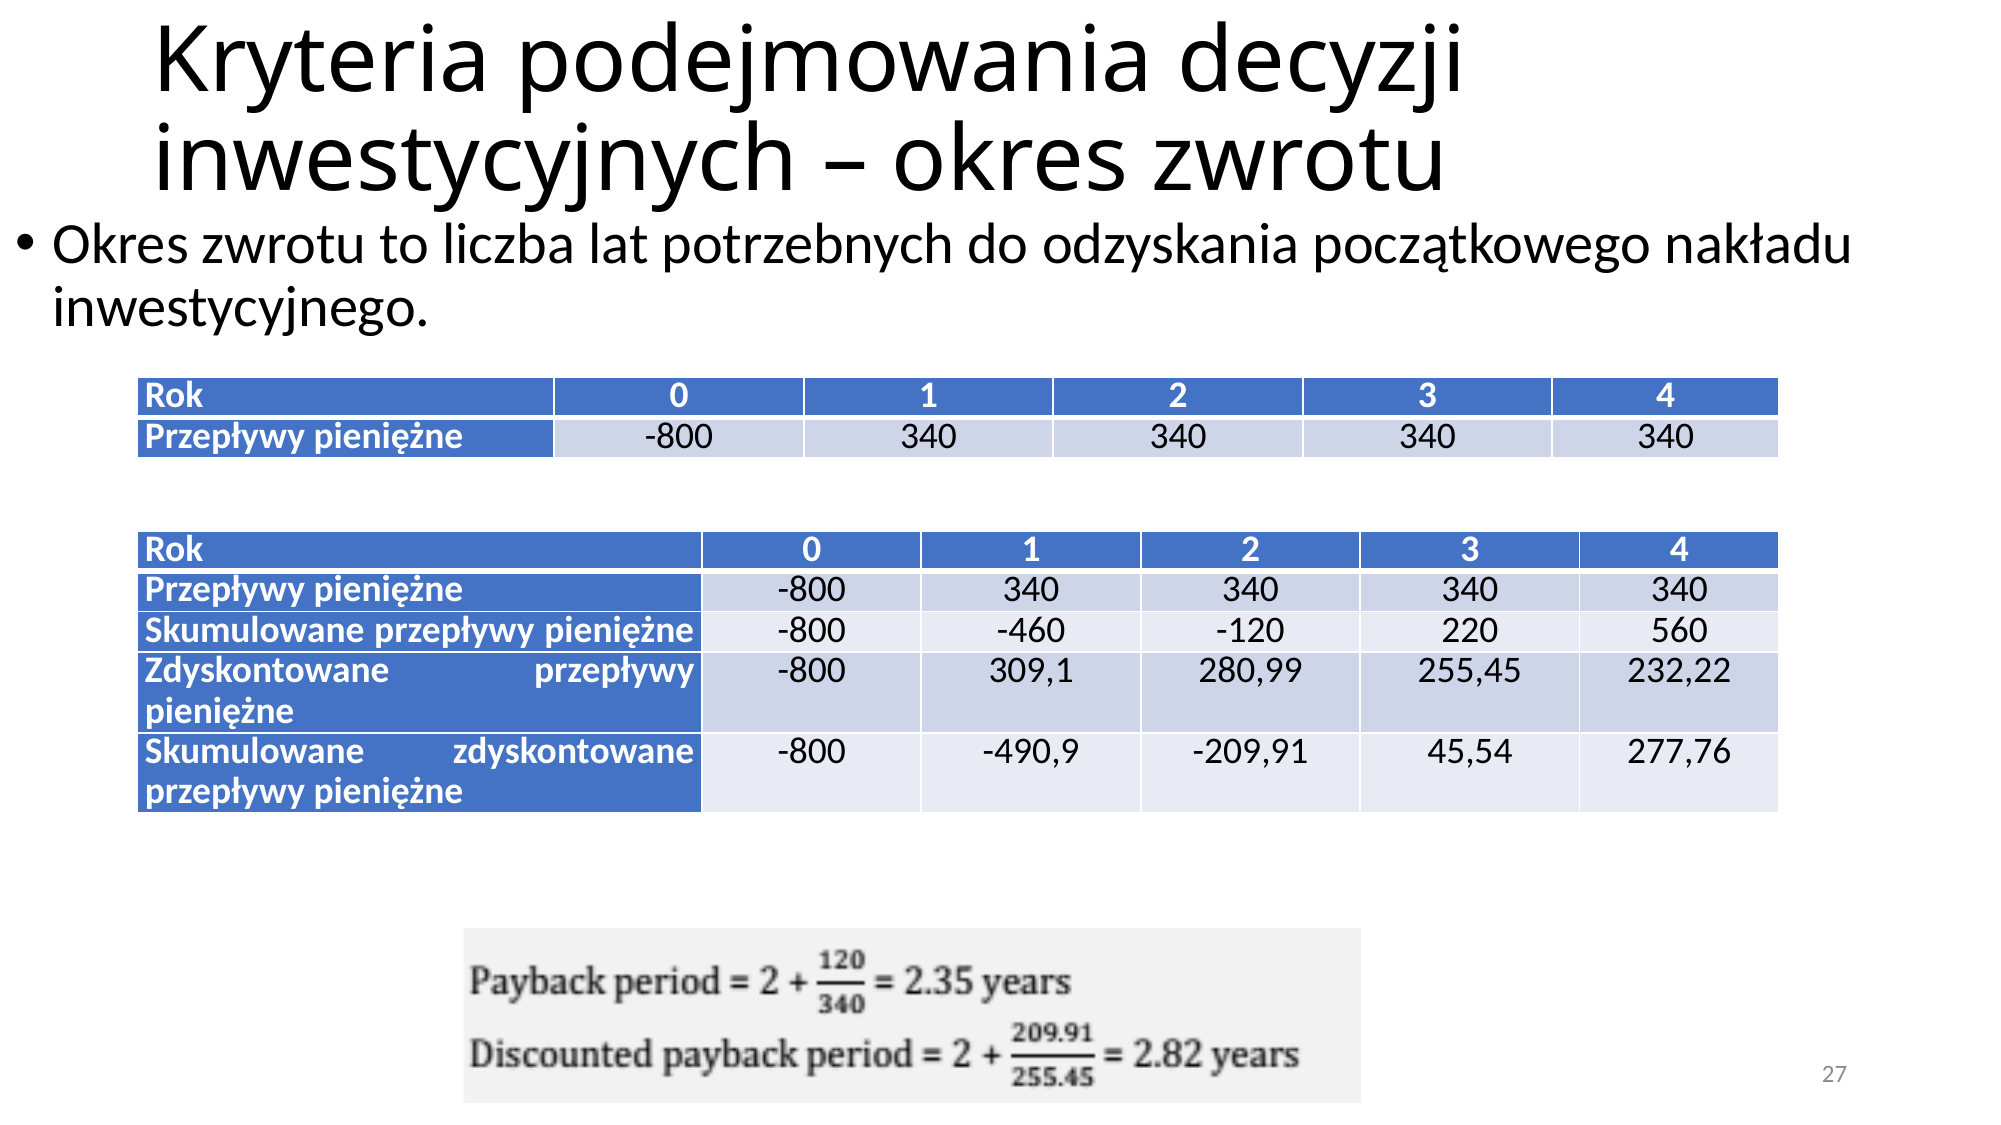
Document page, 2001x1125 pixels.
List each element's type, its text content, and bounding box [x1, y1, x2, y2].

table_cell 340 [1304, 420, 1551, 457]
table_cell Przepływy pieniężne [138, 420, 553, 457]
table_cell 232,22 [1580, 653, 1778, 732]
table_cell Skumulowane zdyskontowane przepływy pieniężne [138, 734, 701, 812]
table_cell -460 [922, 612, 1140, 651]
table_cell 340 [1580, 574, 1778, 611]
table_cell 277,76 [1580, 734, 1778, 812]
table_header Rok [138, 378, 553, 415]
table_cell -800 [703, 734, 920, 812]
table_cell -120 [1142, 612, 1359, 651]
table_cell 340 [1054, 420, 1302, 457]
table_cell 340 [1142, 574, 1359, 611]
table_cell Zdyskontowane przepływy pieniężne [138, 653, 701, 732]
title Kryteria podejmowania decyzji inwestycyjnych – okres zwrotu [137, 3, 1863, 205]
list Okres zwrotu to liczba lat potrzebnych do odzyskania początkowego nakładu inwestycyjnego. [0, 205, 2000, 1122]
table_cell 280,99 [1142, 653, 1359, 732]
table_header 4 [1553, 378, 1778, 415]
table_header 2 [1142, 532, 1359, 568]
table_cell Przepływy pieniężne [138, 574, 701, 611]
table_cell 340 [1361, 574, 1579, 611]
table_header 0 [555, 378, 803, 415]
table_header 2 [1054, 378, 1302, 415]
table_cell 45,54 [1361, 734, 1579, 812]
table_cell -800 [703, 612, 920, 651]
table_header 3 [1361, 532, 1579, 568]
table_cell 220 [1361, 612, 1579, 651]
table_cell 255,45 [1361, 653, 1579, 732]
table_header 1 [922, 532, 1140, 568]
table_cell 340 [1553, 420, 1778, 457]
table_cell -800 [703, 653, 920, 732]
table_cell -209,91 [1142, 734, 1359, 812]
table_cell -800 [555, 420, 803, 457]
table_header 4 [1580, 532, 1778, 568]
table_cell -800 [703, 574, 920, 611]
table_header 1 [805, 378, 1052, 415]
picture [438, 928, 1361, 1103]
table_cell 340 [805, 420, 1052, 457]
table_header 3 [1304, 378, 1551, 415]
table_cell 340 [922, 574, 1140, 611]
table_header 0 [703, 532, 920, 568]
table_cell Skumulowane przepływy pieniężne [138, 612, 701, 651]
table_cell 309,1 [922, 653, 1140, 732]
table_cell -490,9 [922, 734, 1140, 812]
table_header Rok [138, 532, 701, 568]
slide_number 27 [1412, 1042, 1863, 1103]
table_cell 560 [1580, 612, 1778, 651]
